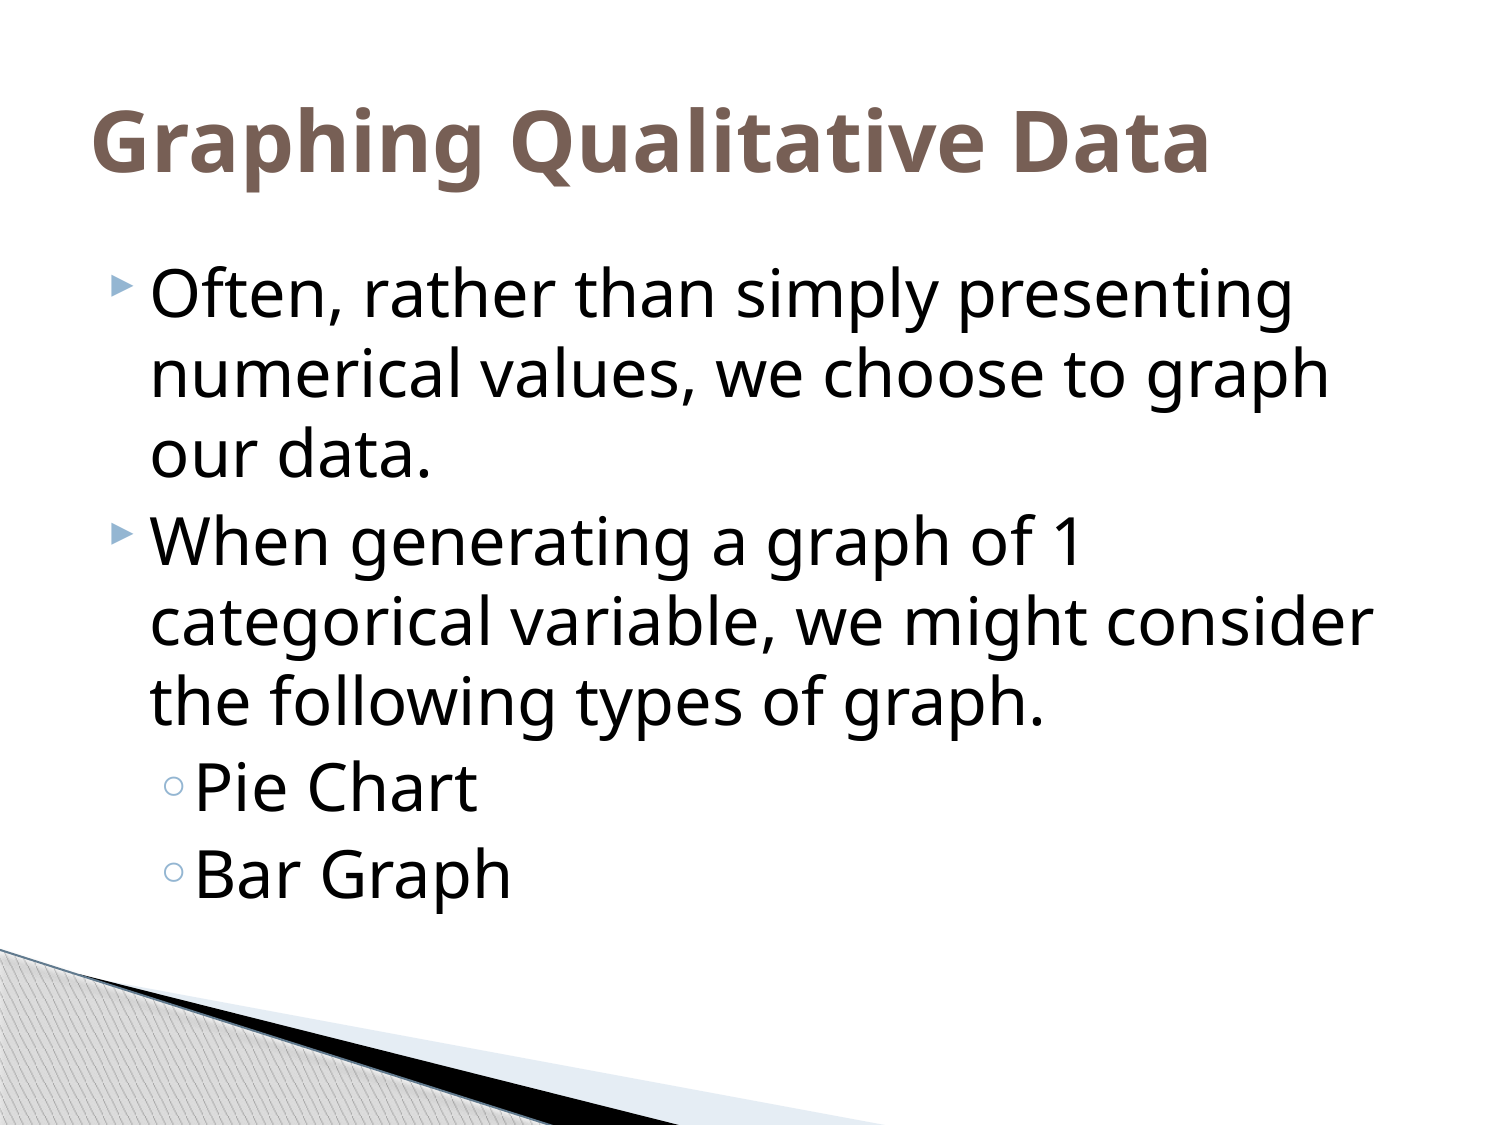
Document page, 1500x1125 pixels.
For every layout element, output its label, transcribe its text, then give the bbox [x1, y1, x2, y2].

title Graphing Qualitative Data [75, 45, 1425, 233]
list Often, rather than simply presenting numerical values, we choose to graph our data. When generating a graph of 1 categorical variable, we might consider the following types of graph. Pie Chart Bar Graph [75, 243, 1425, 986]
